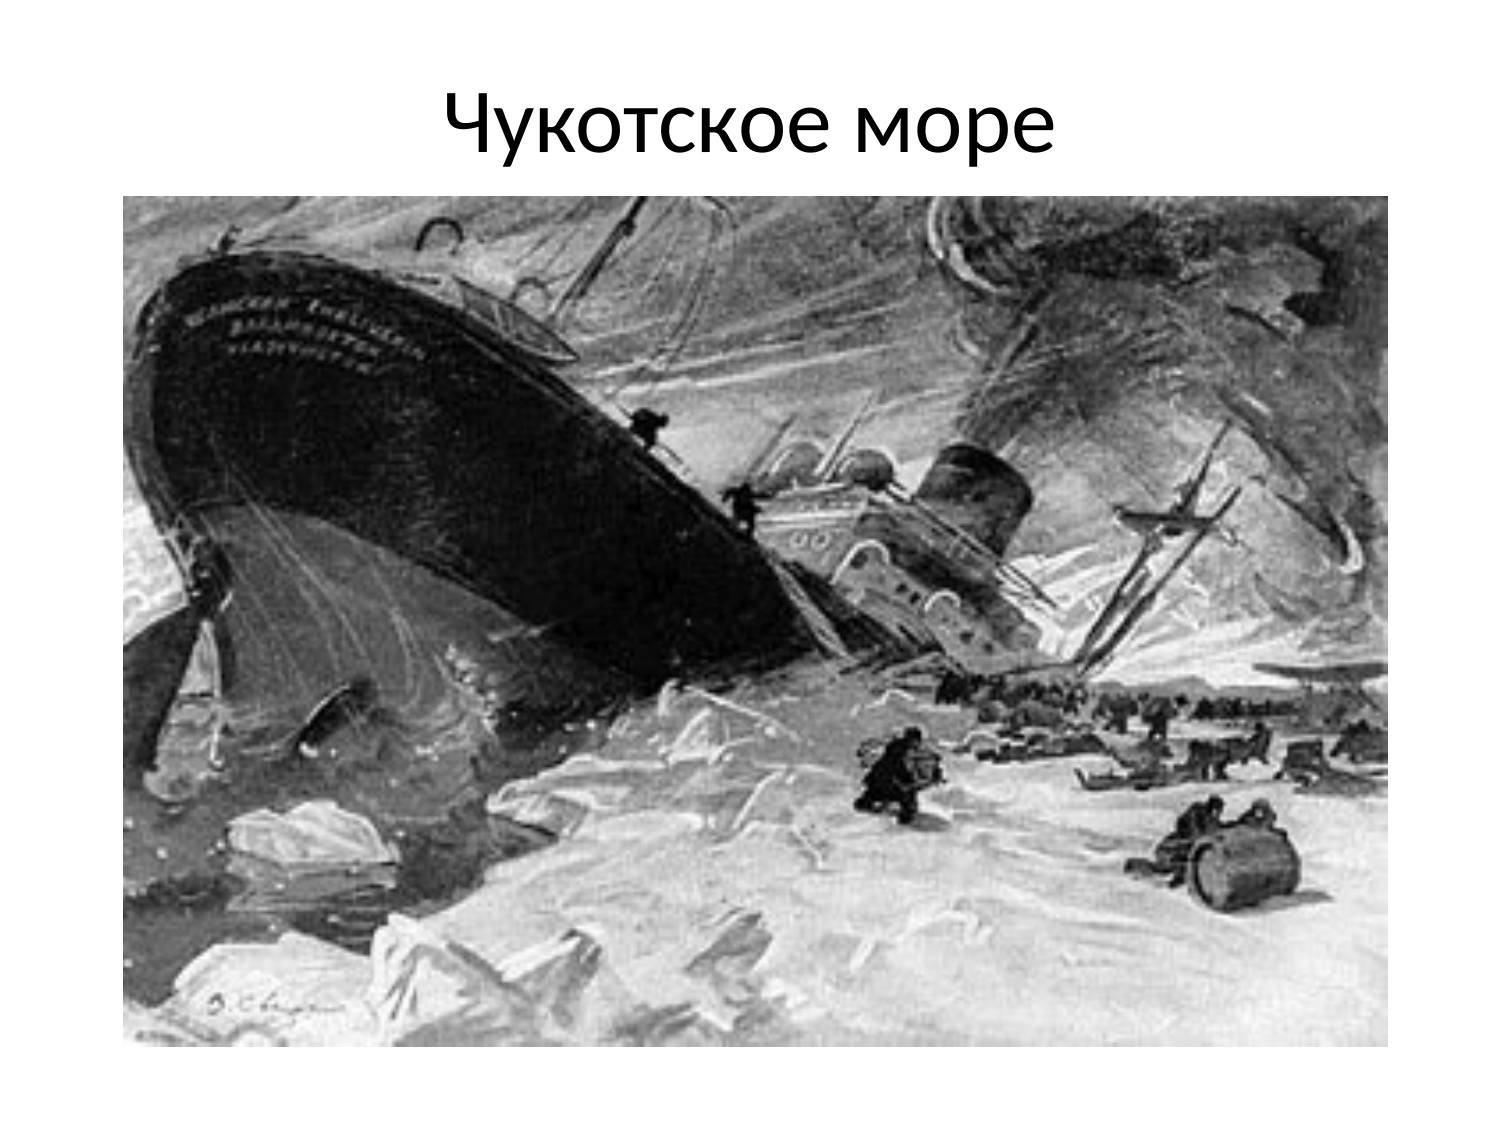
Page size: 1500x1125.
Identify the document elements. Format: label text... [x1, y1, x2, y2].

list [123, 195, 1389, 1047]
title Чукотское море [75, 0, 1425, 233]
